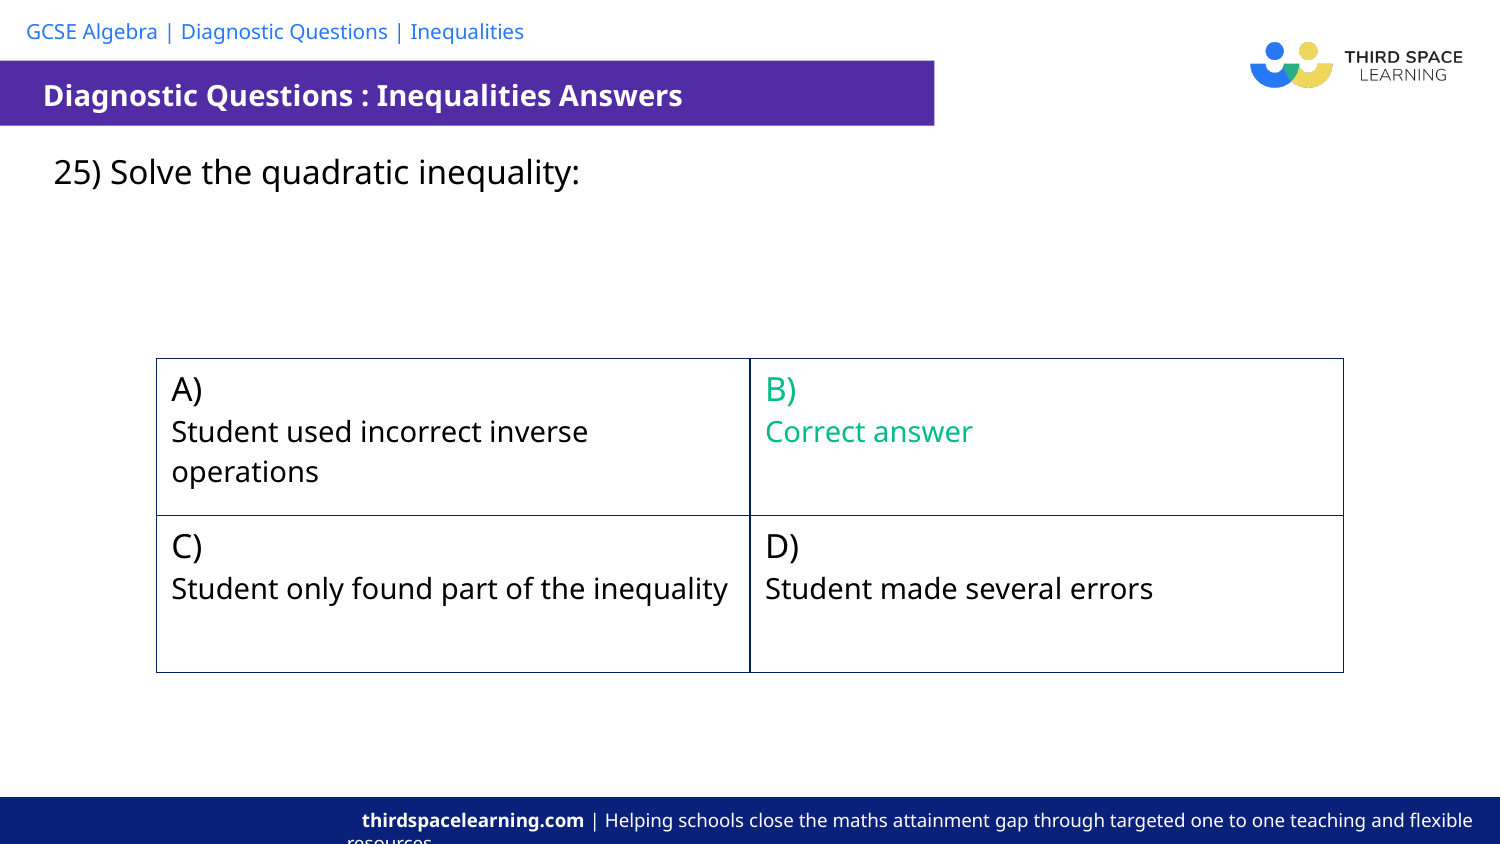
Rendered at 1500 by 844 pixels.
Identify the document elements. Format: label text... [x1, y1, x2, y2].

text_box Diagnostic Questions : Inequalities Answers [27, 61, 778, 127]
picture [1250, 33, 1465, 99]
